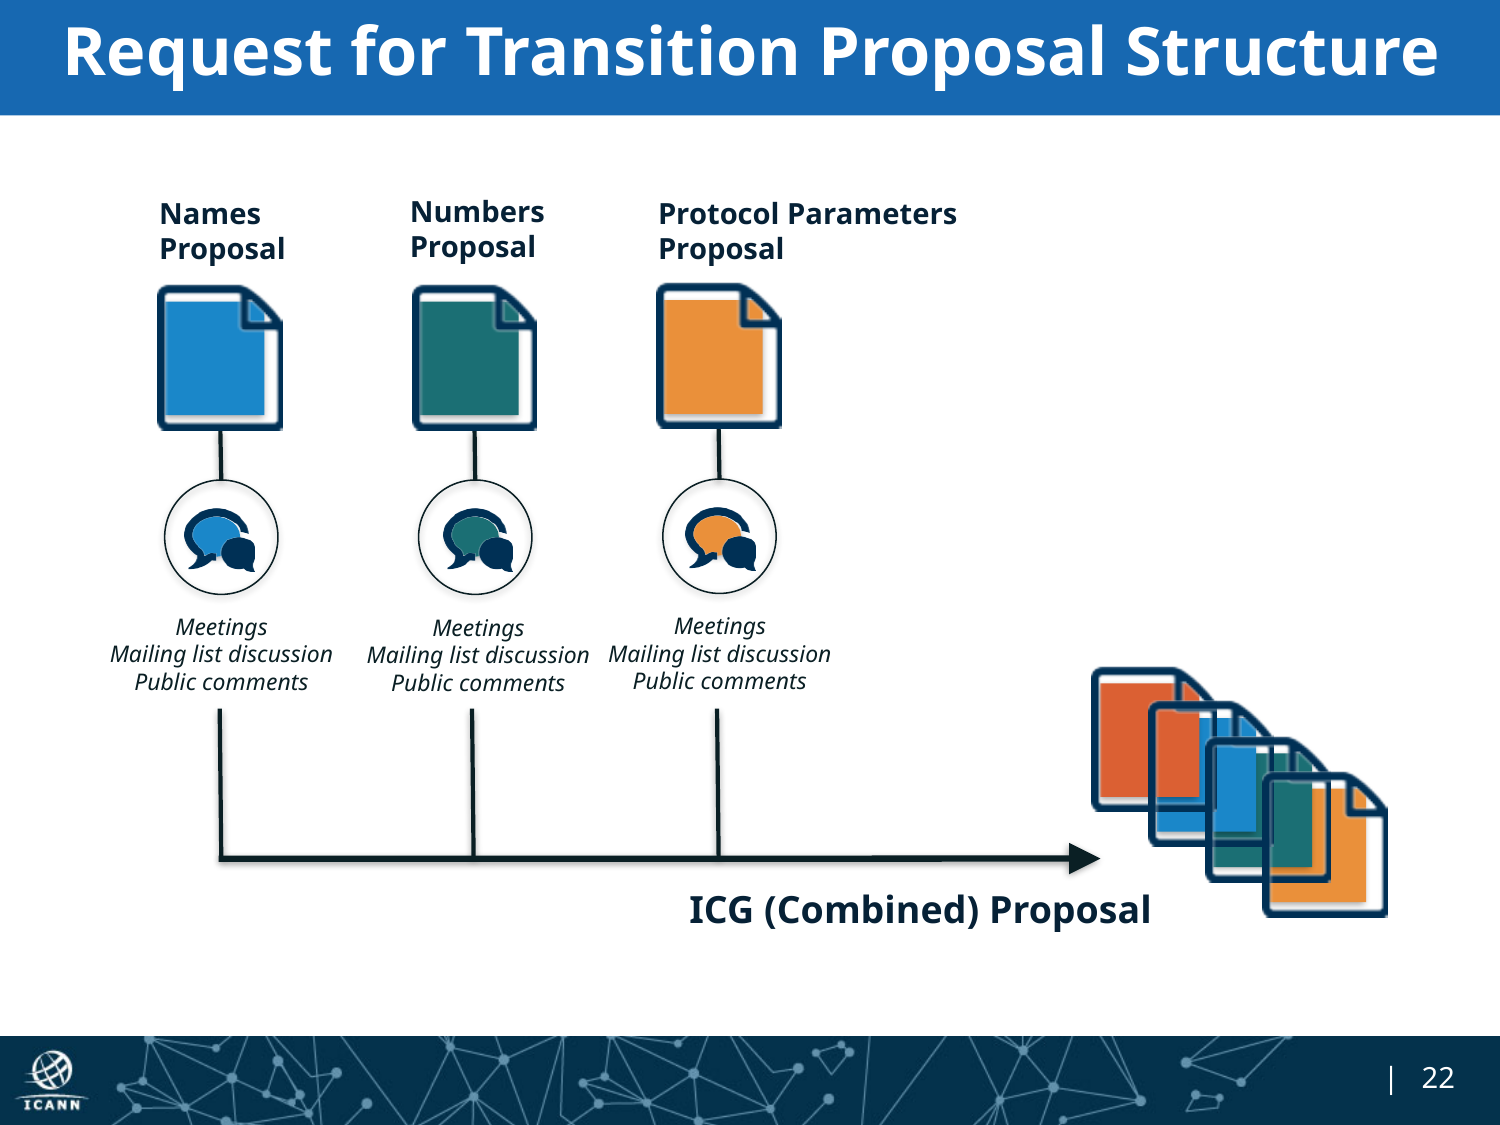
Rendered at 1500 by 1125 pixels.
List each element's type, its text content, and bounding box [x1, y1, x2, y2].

picture [656, 281, 782, 430]
picture [443, 507, 514, 572]
picture [411, 283, 538, 431]
picture [685, 506, 756, 571]
text_box [163, 479, 279, 596]
text_box Numbers Proposal [395, 185, 702, 271]
text_box Meetings Mailing list discussion Public comments [95, 604, 349, 702]
picture [1091, 664, 1388, 918]
text_box ICG (Combined) Proposal [674, 878, 1172, 939]
title Request for Transition Proposal Structure [0, 0, 1500, 116]
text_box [599, 187, 1181, 704]
picture [0, 1036, 1500, 1125]
text_box Meetings Mailing list discussion Public comments [351, 605, 594, 704]
picture [157, 283, 283, 431]
picture [184, 507, 255, 572]
text_box Names Proposal [144, 187, 432, 273]
text_box [417, 479, 533, 596]
